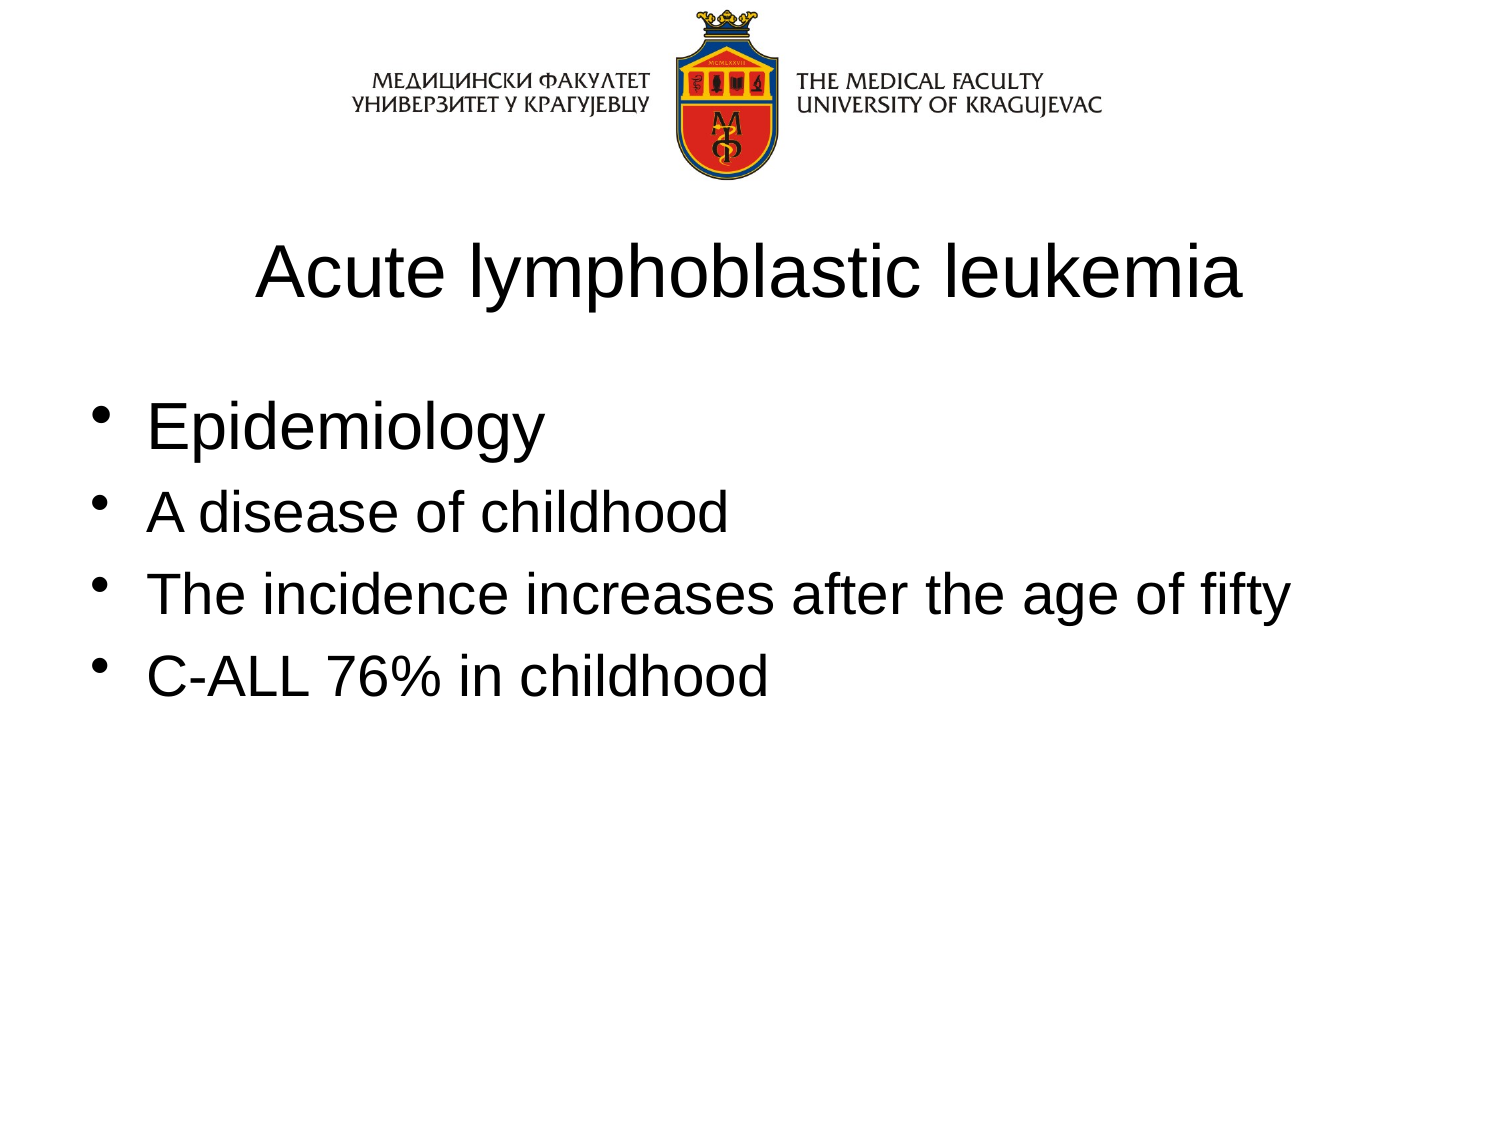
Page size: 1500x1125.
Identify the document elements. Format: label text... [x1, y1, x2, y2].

title Acute lymphoblastic leukemia [74, 173, 1426, 362]
picture [328, 0, 1125, 173]
list Epidemiology A disease of childhood The incidence increases after the age of fifty C-ALL 76% in childhood [74, 374, 1426, 1118]
